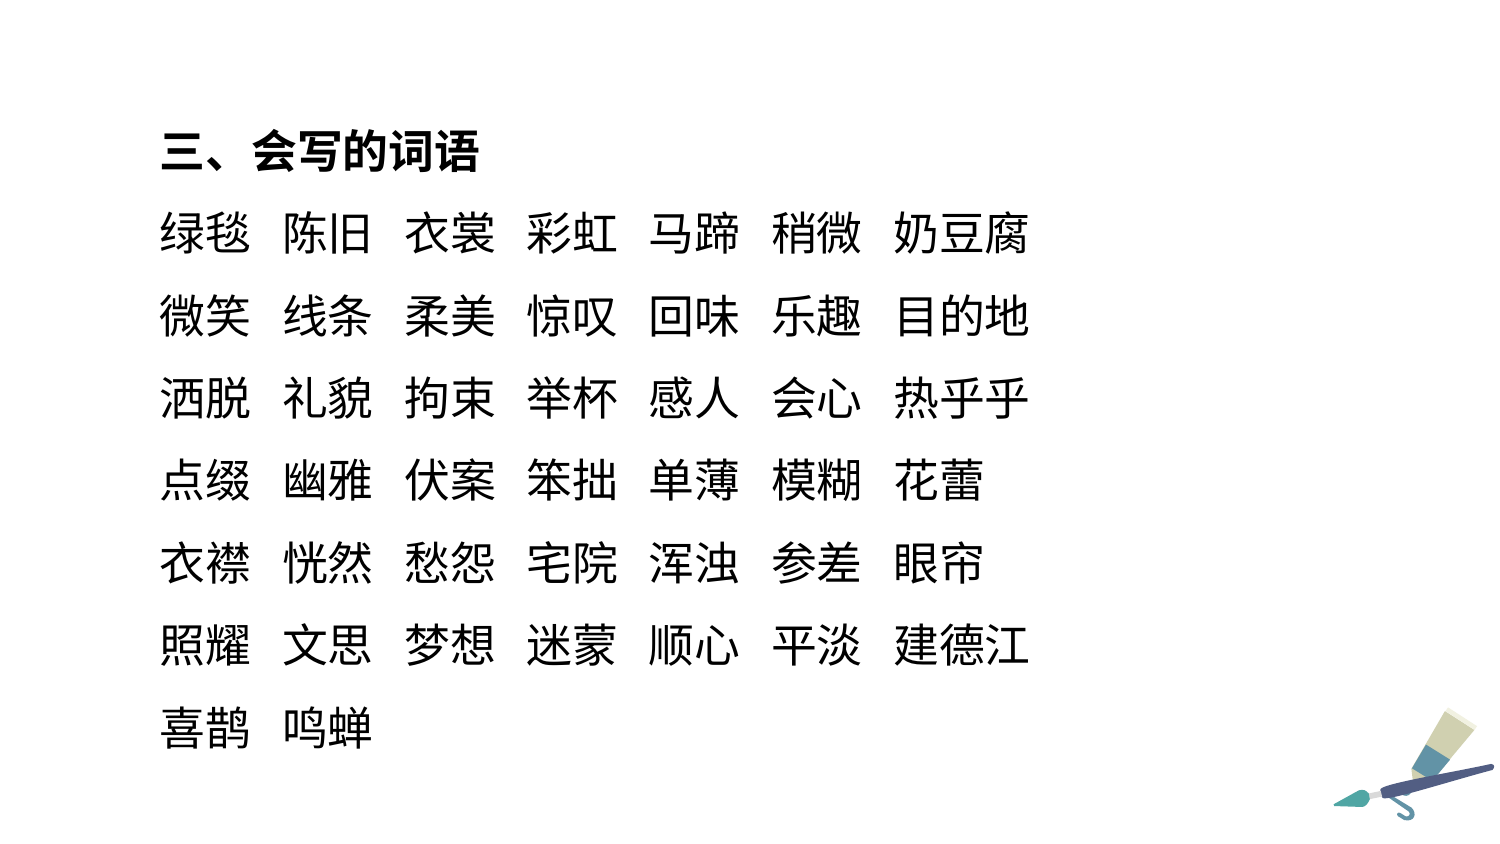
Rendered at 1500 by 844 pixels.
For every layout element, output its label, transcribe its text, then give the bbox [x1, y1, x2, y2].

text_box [1358, 708, 1481, 844]
text_box 三、会写的词语 绿毯 陈旧 衣裳 彩虹 马蹄 稍微 奶豆腐 微笑 线条 柔美 惊叹 回味 乐趣 目的地 洒脱 礼貌 拘束 举杯 感人 会心 热乎乎 点缀 幽雅 伏案 笨拙 单薄 模糊 花蕾 衣襟 恍然 愁怨 宅院 浑浊 参差 眼帘 照耀 文思 梦想 迷蒙 顺心 平淡 建德江 喜鹊 鸣蝉 [145, 87, 1386, 762]
